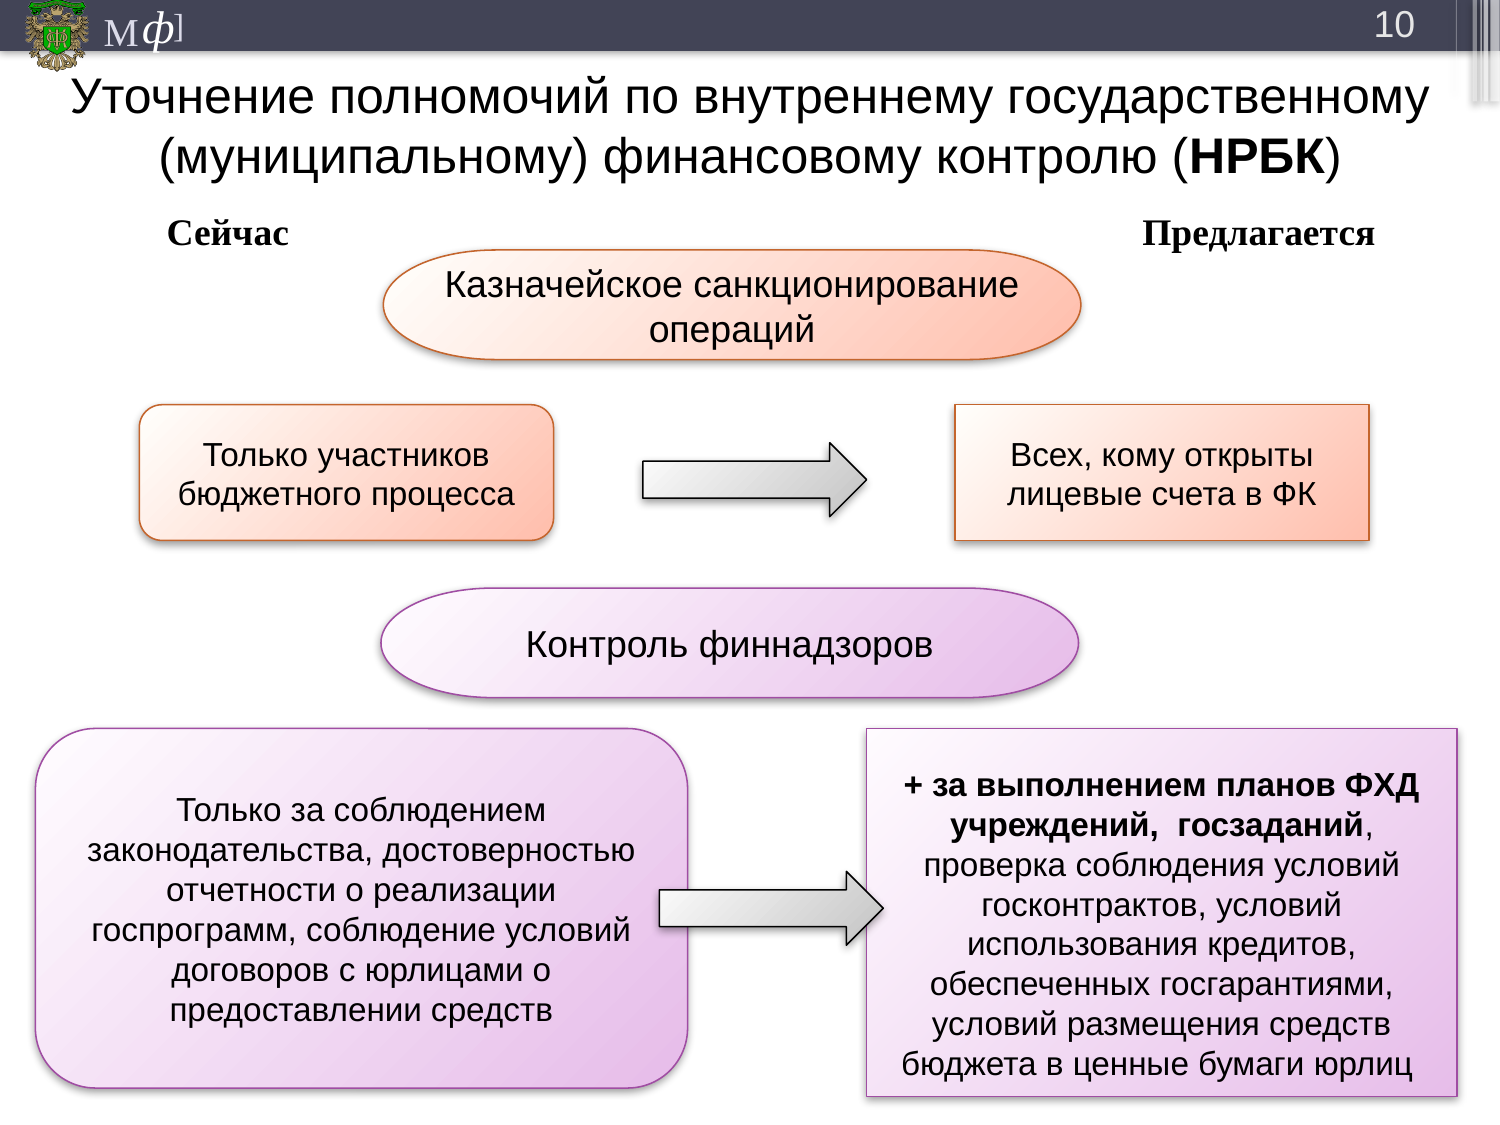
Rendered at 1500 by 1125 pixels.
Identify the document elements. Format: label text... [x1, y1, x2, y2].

text_box + за выполнением планов ФХД учреждений, госзаданий, проверка соблюдения условий госконтрактов, условий использования кредитов, обеспеченных госгарантиями, условий размещения средств бюджета в ценные бумаги юрлиц [866, 728, 1458, 1097]
text_box [642, 442, 868, 518]
text_box [658, 870, 884, 946]
text_box Предлагается [1127, 200, 1391, 261]
text_box Уточнение полномочий по внутреннему государственному (муниципальному) финансовому контролю (НРБК) [35, 76, 1465, 172]
text_box Только участников бюджетного процесса [138, 403, 555, 542]
text_box Казначейское санкционирование операций [382, 249, 1082, 361]
text_box Сейчас [151, 200, 305, 261]
text_box Всех, кому открыты лицевые счета в ФК [954, 404, 1370, 541]
text_box Только за соблюдением законодательства, достоверностью отчетности о реализации госпрограмм, соблюдение условий договоров с юрлицами о предоставлении средств [34, 727, 689, 1089]
text_box Контроль финнадзоров [380, 587, 1080, 699]
picture [25, 0, 89, 72]
slide_number 10 [1310, 2, 1430, 53]
